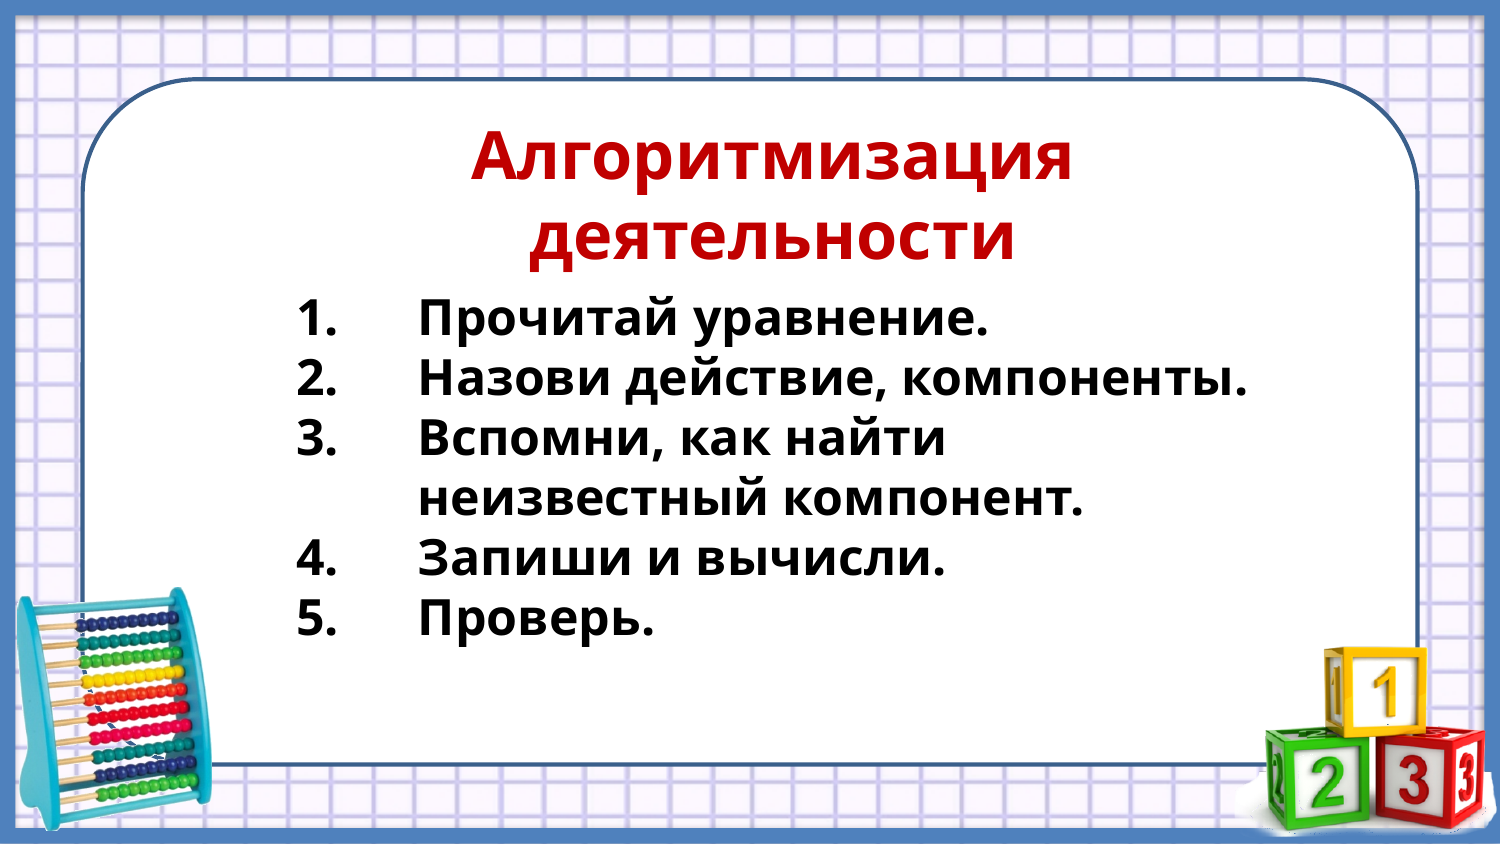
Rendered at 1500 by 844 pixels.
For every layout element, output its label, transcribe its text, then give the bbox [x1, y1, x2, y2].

text_box Алгоритмизация деятельности [316, 105, 1231, 277]
picture [16, 16, 1500, 844]
text_box Прочитай уравнение. Назови действие, компоненты. Вспомни, как найти неизвестный компонент. Запиши и вычисли. Проверь. [281, 277, 1313, 653]
